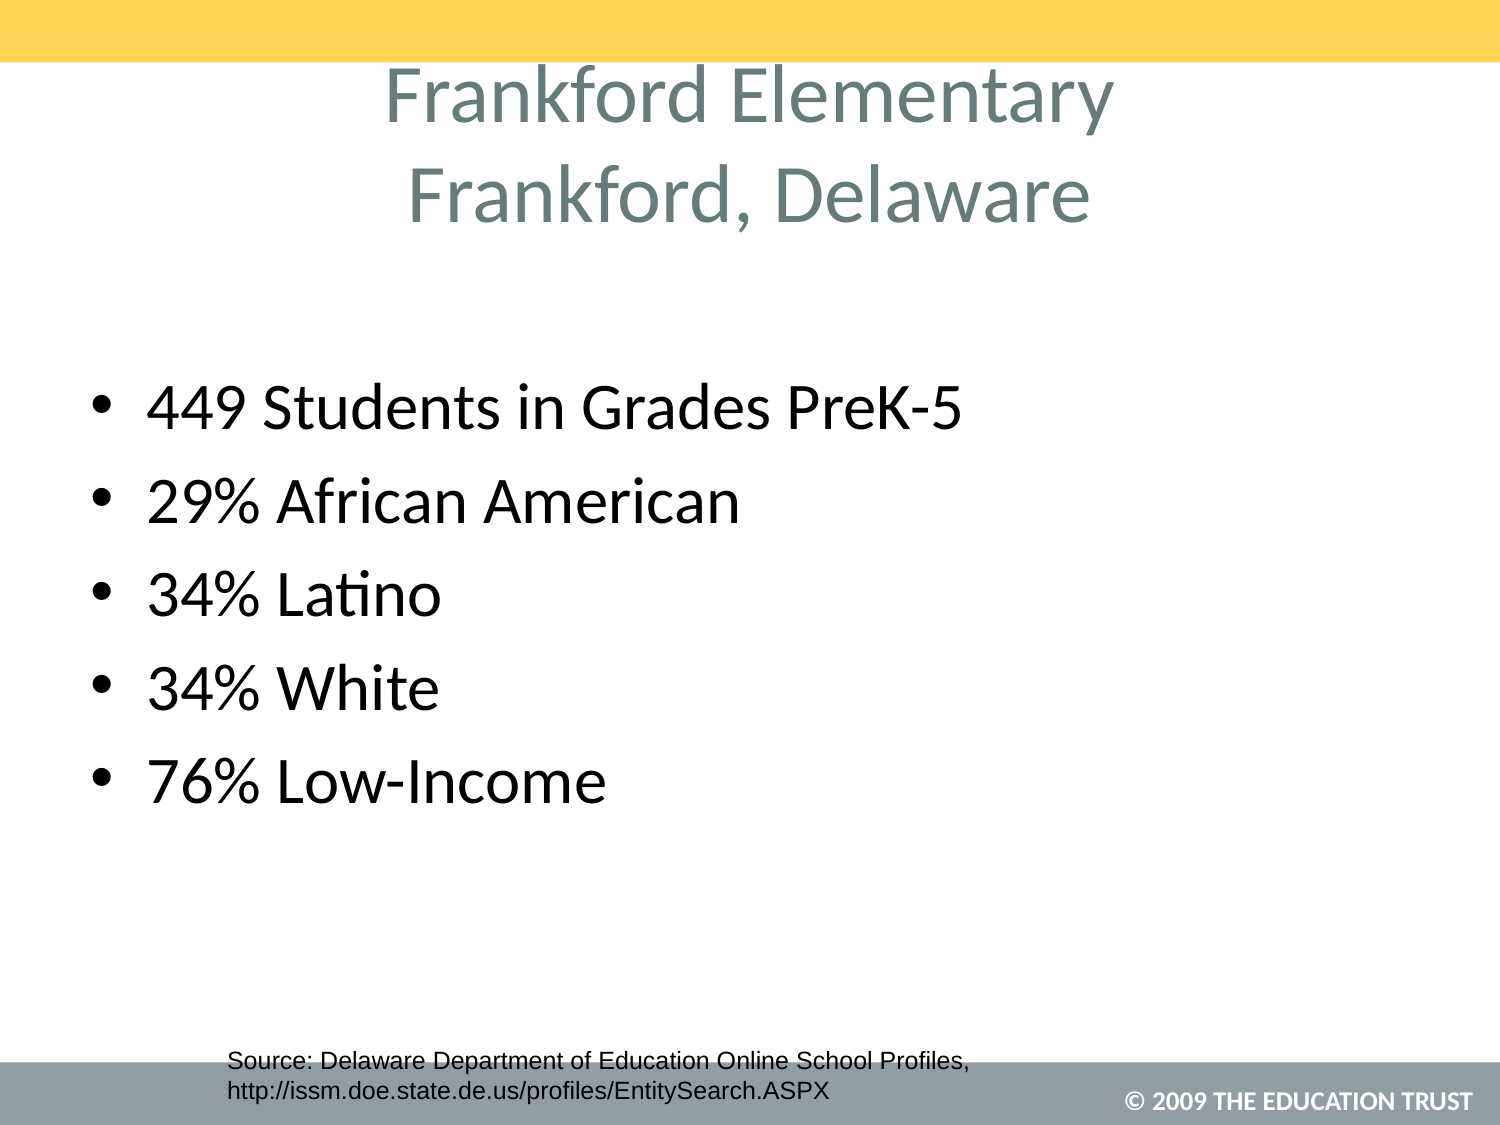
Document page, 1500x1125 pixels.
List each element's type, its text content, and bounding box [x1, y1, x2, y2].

title Frankford Elementary Frankford, Delaware [74, 44, 1426, 233]
list 449 Students in Grades PreK-5 29% African American 34% Latino 34% White 76% Low-Income [74, 262, 1426, 1006]
text_box Source: Delaware Department of Education Online School Profiles, http://issm.doe.state.de.us/profiles/EntitySearch.ASPX [212, 1037, 1413, 1113]
